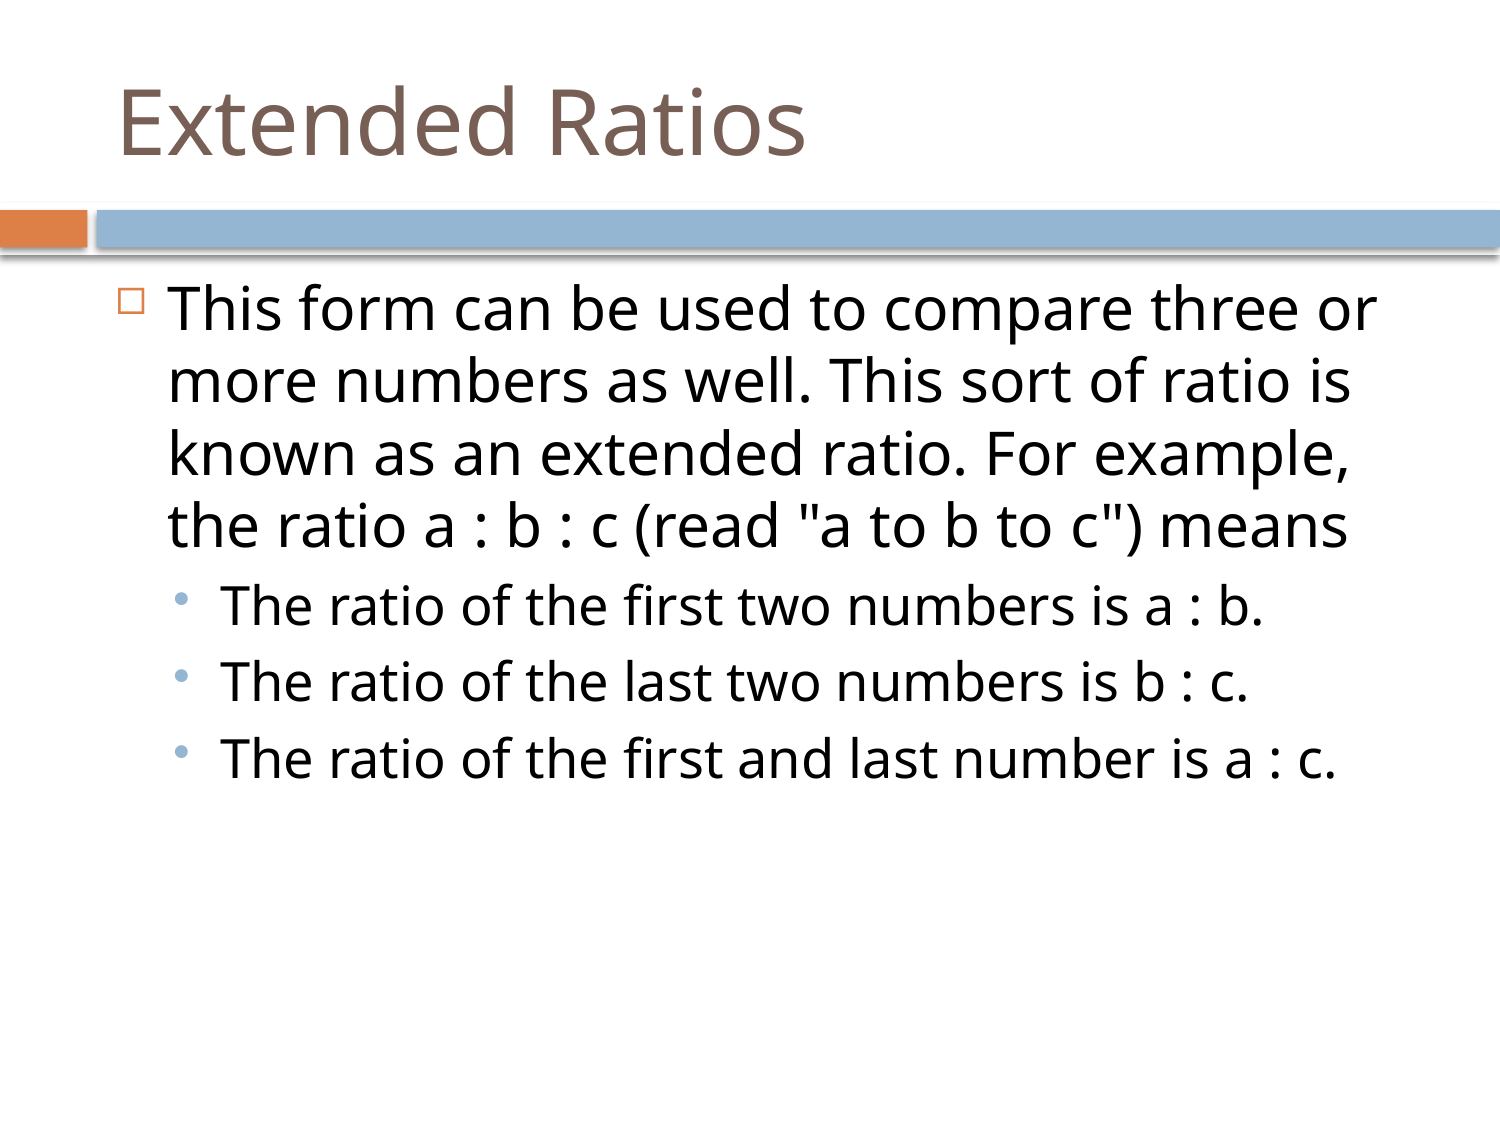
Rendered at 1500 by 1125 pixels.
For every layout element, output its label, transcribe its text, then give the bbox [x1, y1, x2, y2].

title Extended Ratios [100, 37, 1438, 200]
list This form can be used to compare three or more numbers as well. This sort of ratio is known as an extended ratio. For example, the ratio a : b : c (read "a to b to c") means The ratio of the first two numbers is a : b. The ratio of the last two numbers is b : c. The ratio of the first and last number is a : c. [100, 262, 1438, 1000]
